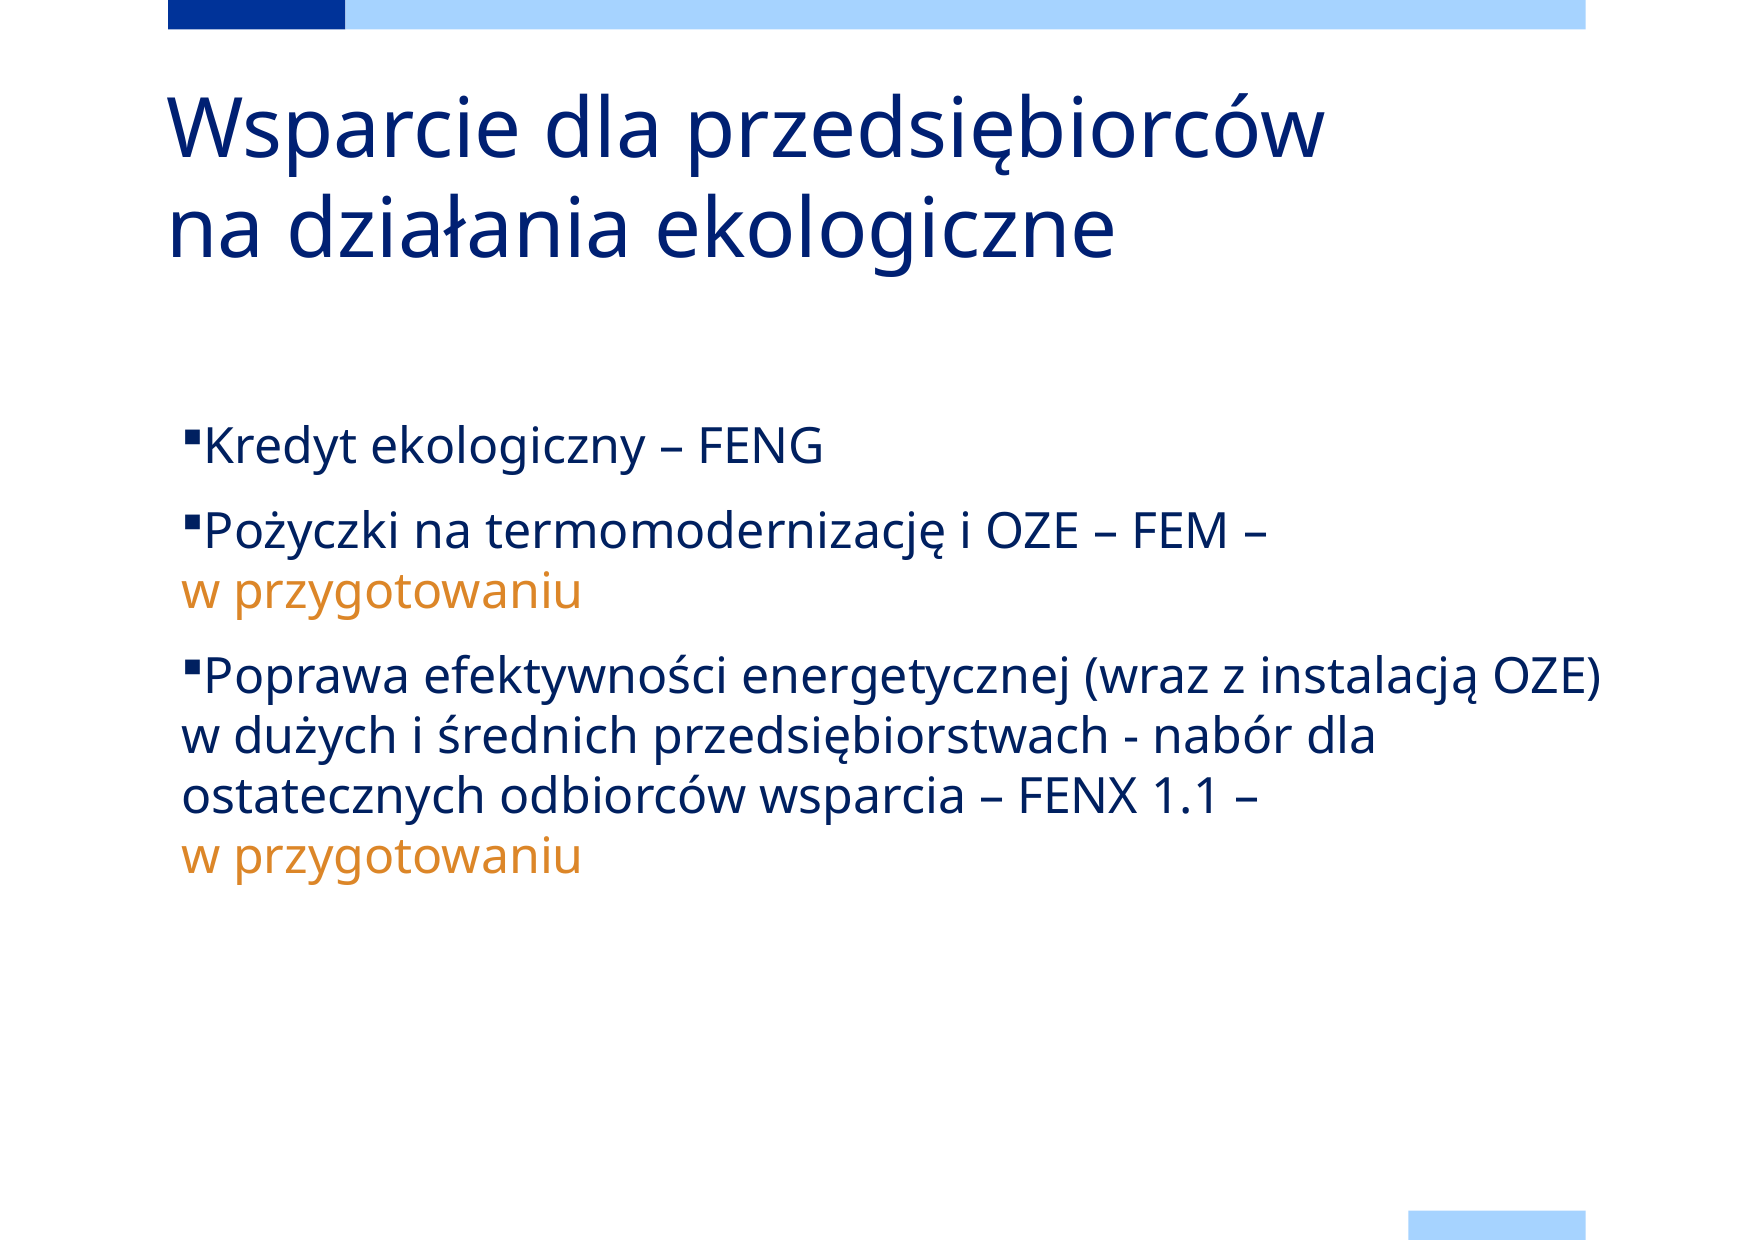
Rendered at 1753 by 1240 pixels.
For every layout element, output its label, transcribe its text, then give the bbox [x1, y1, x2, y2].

title Wsparcie dla przedsiębiorców na działania ekologiczne [165, 73, 1585, 253]
text_box Kredyt ekologiczny – FENG Pożyczki na termomodernizację i OZE – FEM – w przygotowaniu Poprawa efektywności energetycznej (wraz z instalacją OZE) w dużych i średnich przedsiębiorstwach - nabór dla ostatecznych odbiorców wsparcia – FENX 1.1 – w przygotowaniu [166, 376, 1656, 977]
